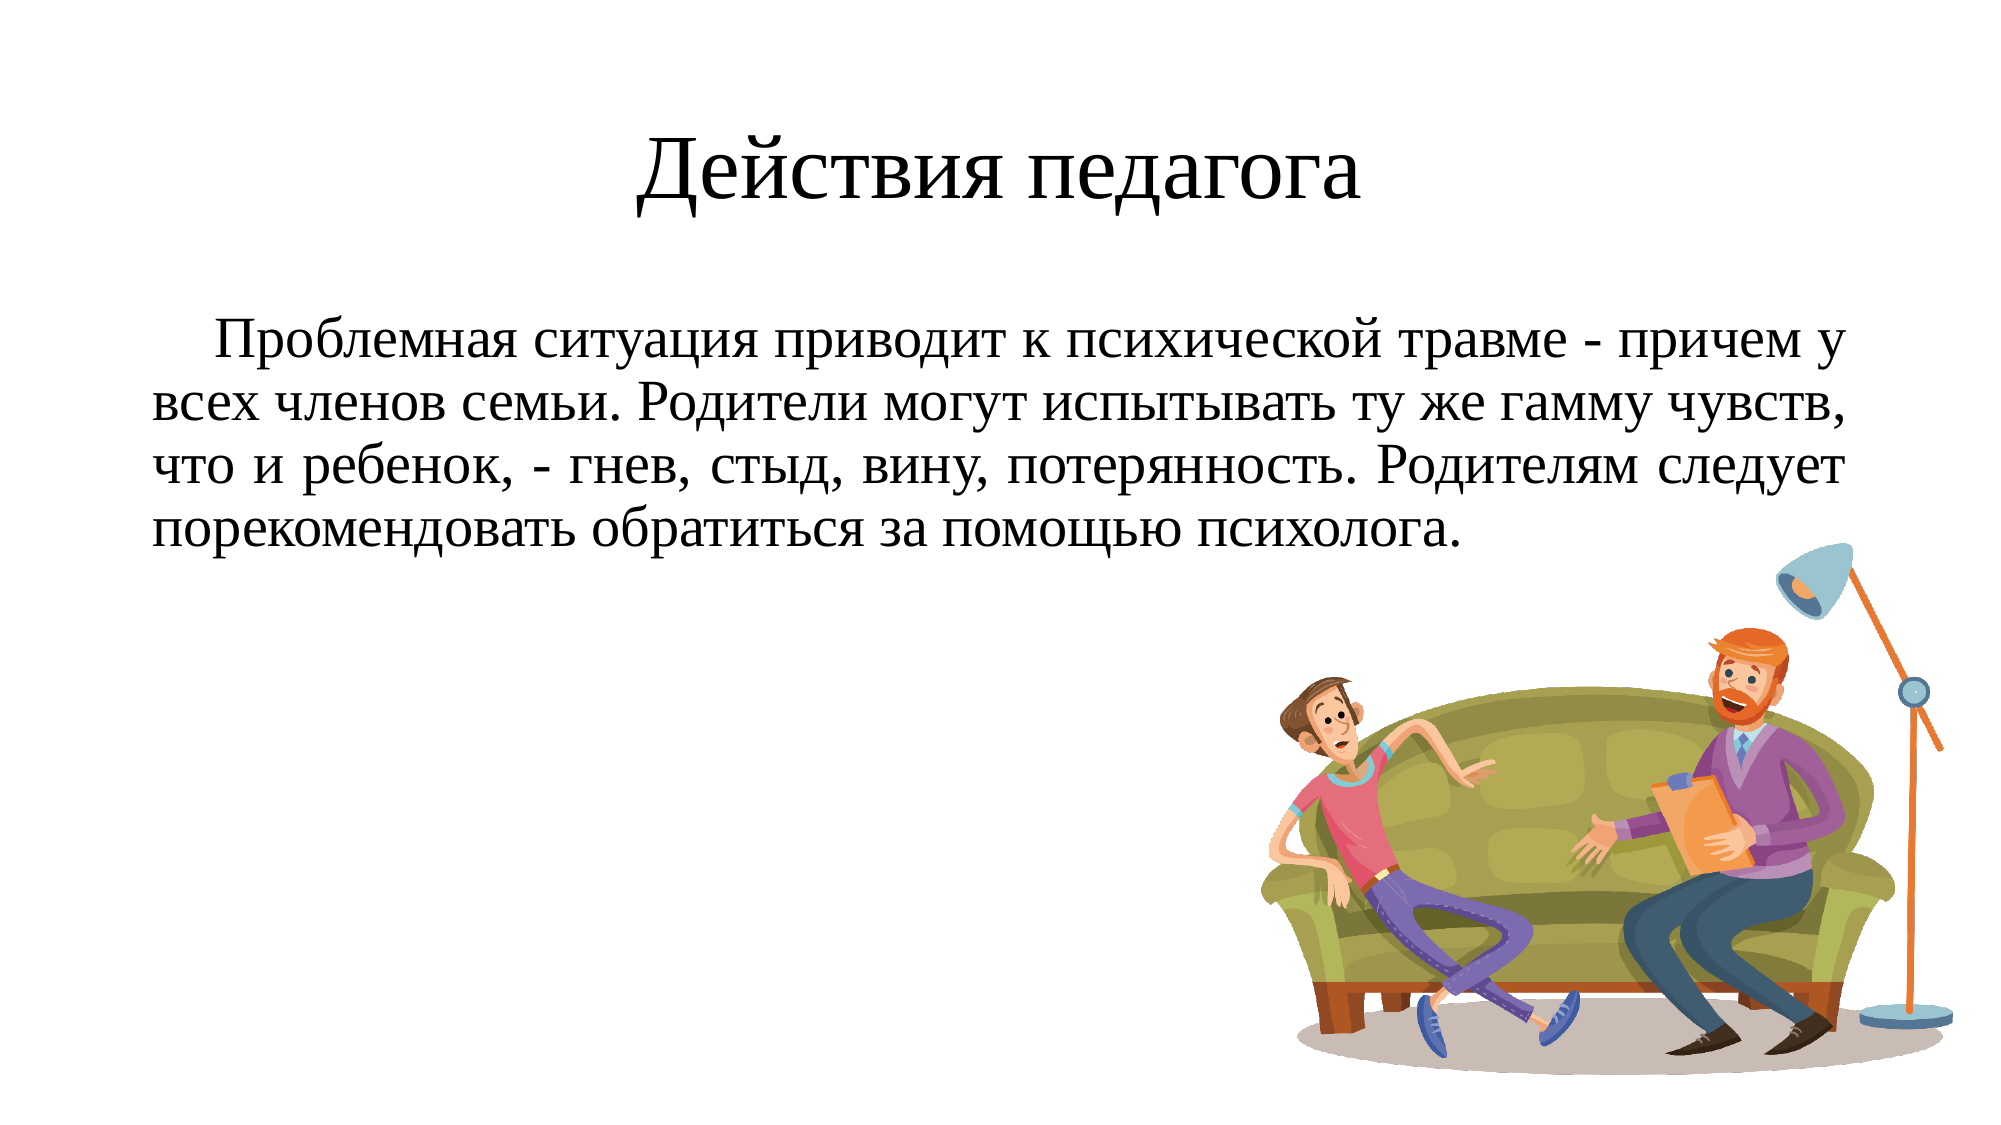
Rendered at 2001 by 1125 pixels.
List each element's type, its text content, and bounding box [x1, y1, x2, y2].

picture [1261, 543, 1953, 1075]
title Действия педагога [137, 59, 1863, 278]
list Проблемная ситуация приводит к психической травме - причем у всех членов семьи. Родители могут испытывать ту же гамму чувств, что и ребенок, - гнев, стыд, вину, потерянность. Родителям следует порекомендовать обратиться за помощью психолога. [137, 299, 1863, 1014]
